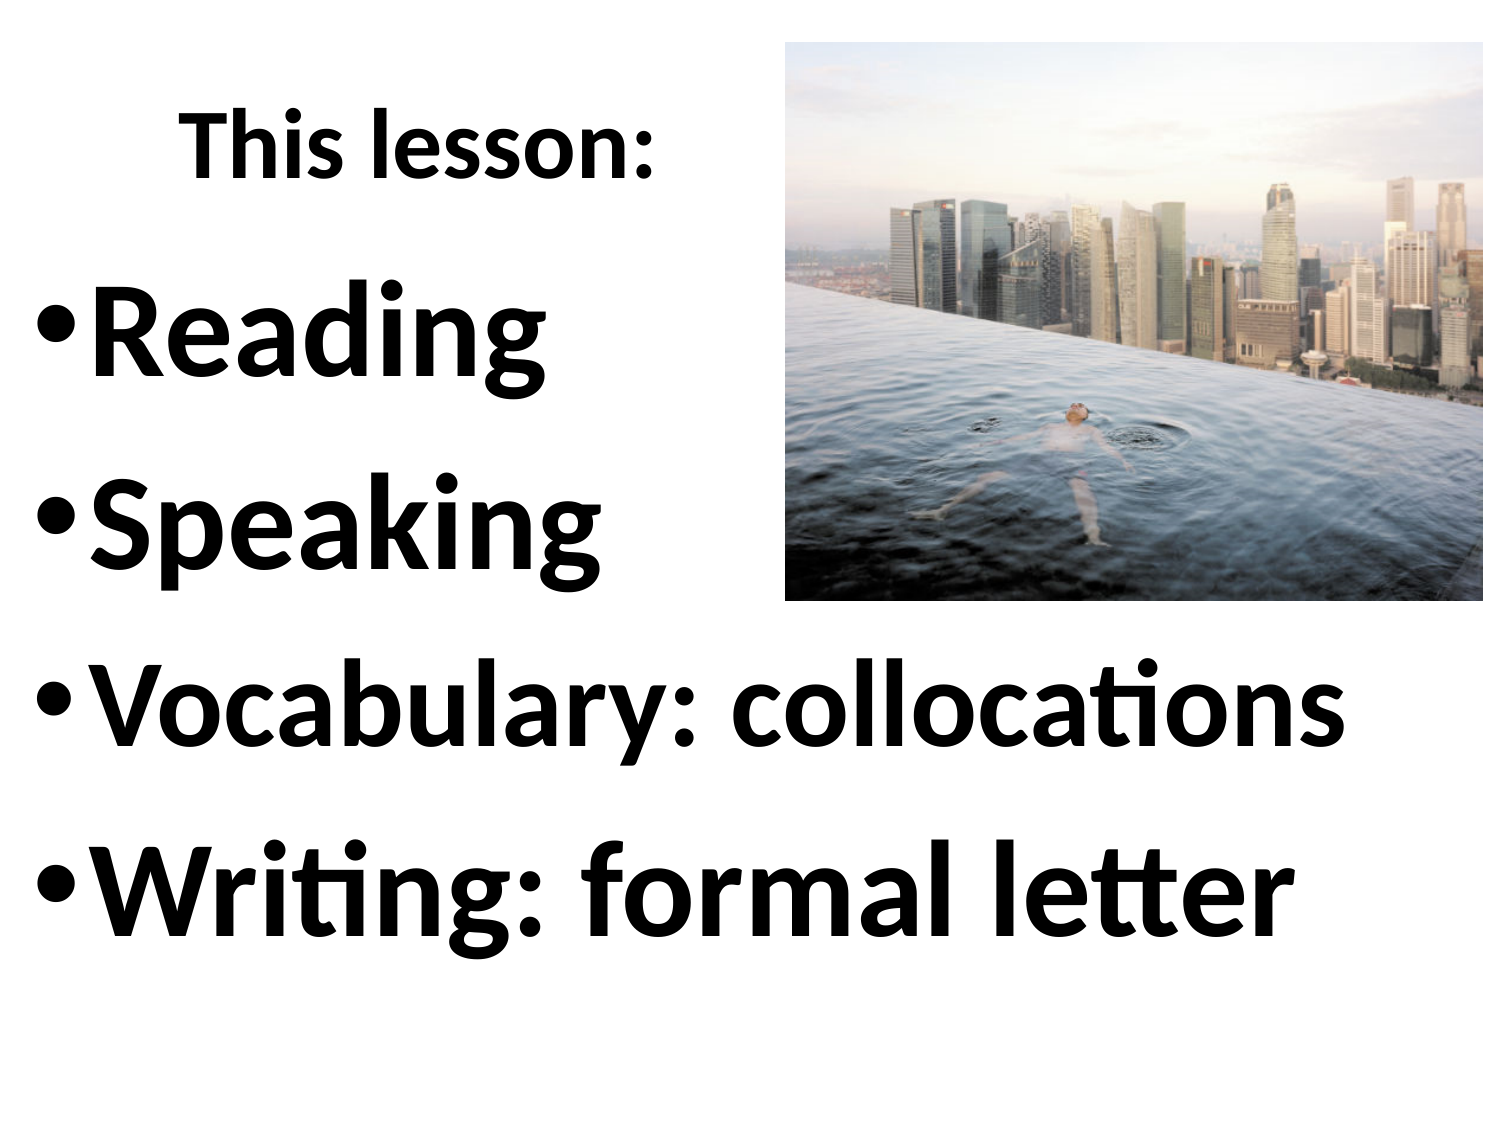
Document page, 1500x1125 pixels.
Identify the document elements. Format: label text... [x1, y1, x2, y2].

list Reading Speaking Vocabulary: collocations Writing: formal letter [17, 231, 1483, 1083]
picture [785, 42, 1484, 601]
title This lesson: [75, 45, 762, 231]
